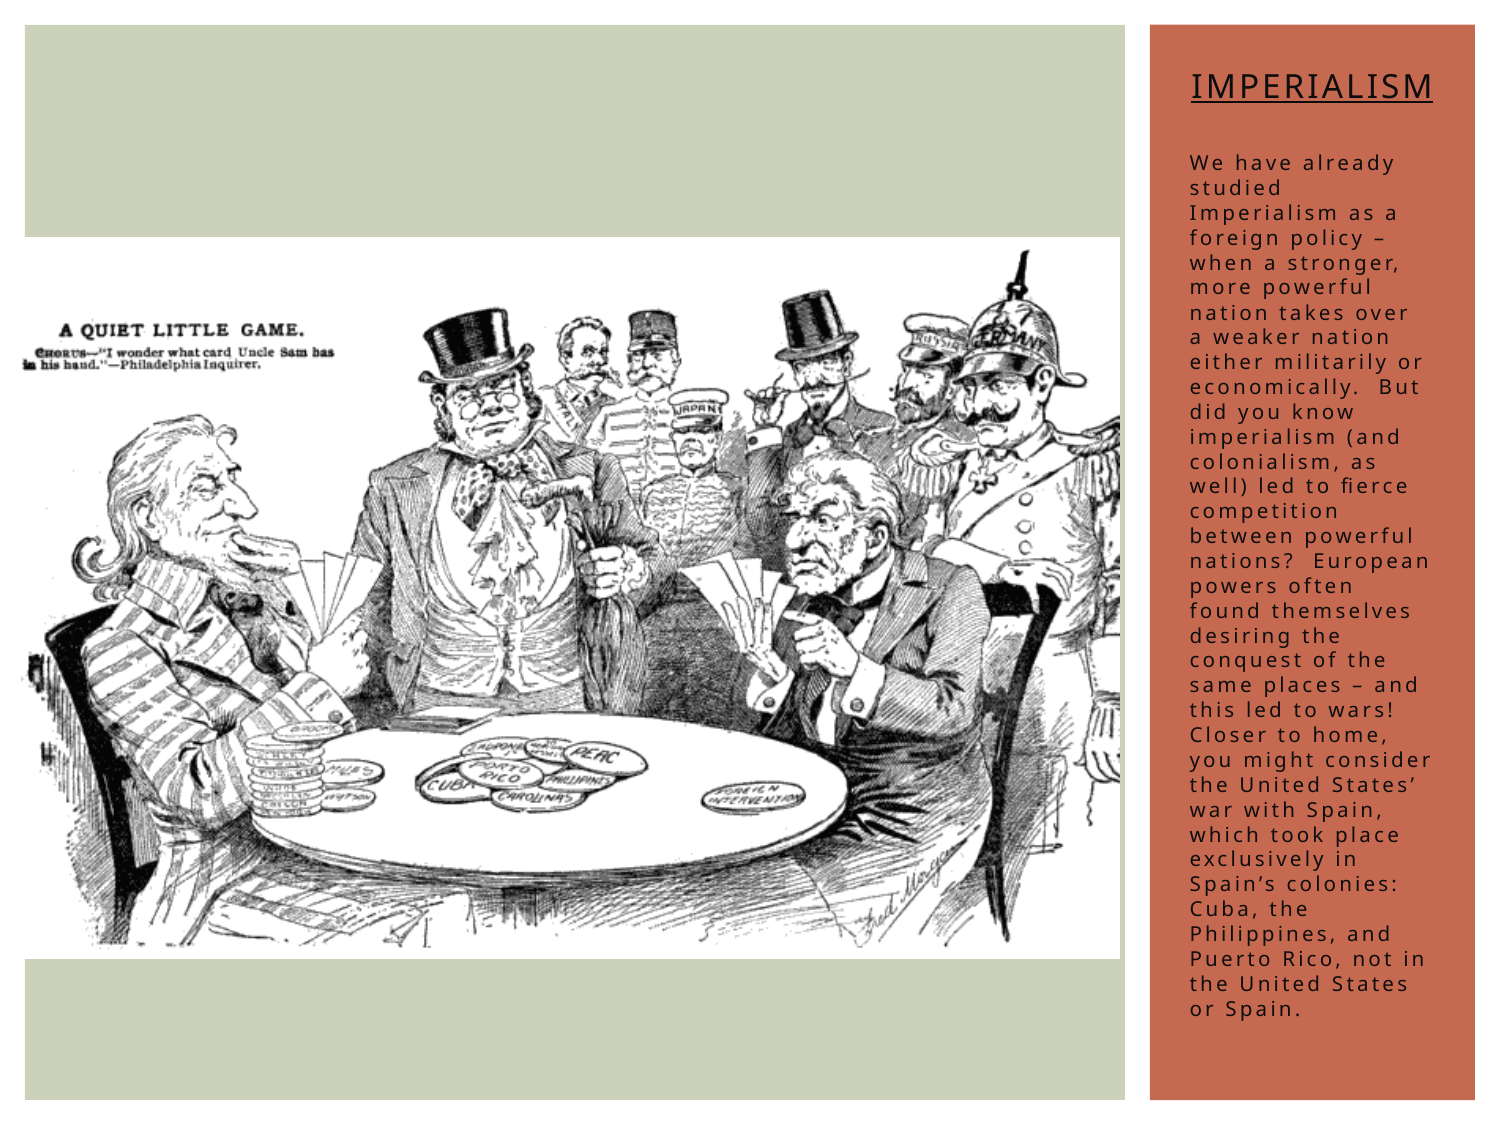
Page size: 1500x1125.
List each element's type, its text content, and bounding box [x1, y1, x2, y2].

title imperialism [1175, 37, 1450, 113]
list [21, 237, 1120, 960]
list We have already studied Imperialism as a foreign policy – when a stronger, more powerful nation takes over a weaker nation either militarily or economically. But did you know imperialism (and colonialism, as well) led to fierce competition between powerful nations? European powers often found themselves desiring the conquest of the same places – and this led to wars! Closer to home, you might consider the United States’ war with Spain, which took place exclusively in Spain’s colonies: Cuba, the Philippines, and Puerto Rico, not in the United States or Spain. [1174, 149, 1449, 1088]
